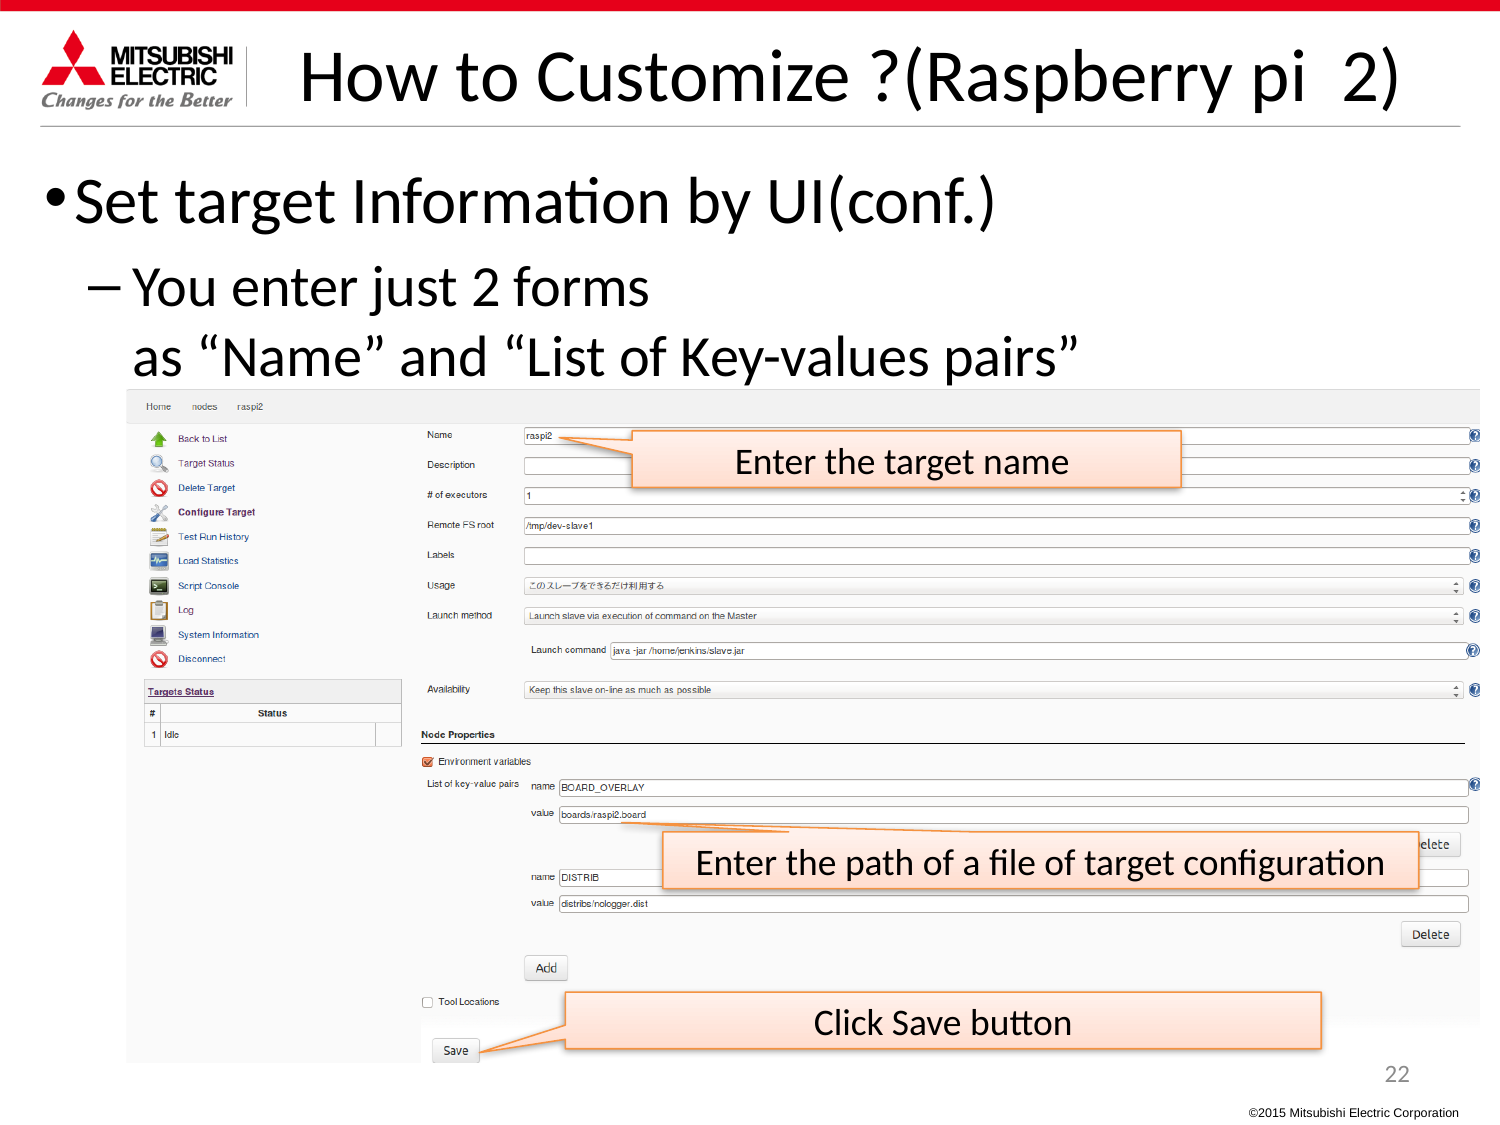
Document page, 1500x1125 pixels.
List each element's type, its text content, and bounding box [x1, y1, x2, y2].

picture [0, 0, 1500, 1125]
title How to Customize ?(Raspberry pi 2) [242, 30, 1461, 112]
list Set target Information by UI(conf.) You enter just 2 forms as “Name” and “List of Key-values pairs” [29, 149, 1483, 1035]
slide_number 22 [1074, 1072, 1425, 1103]
